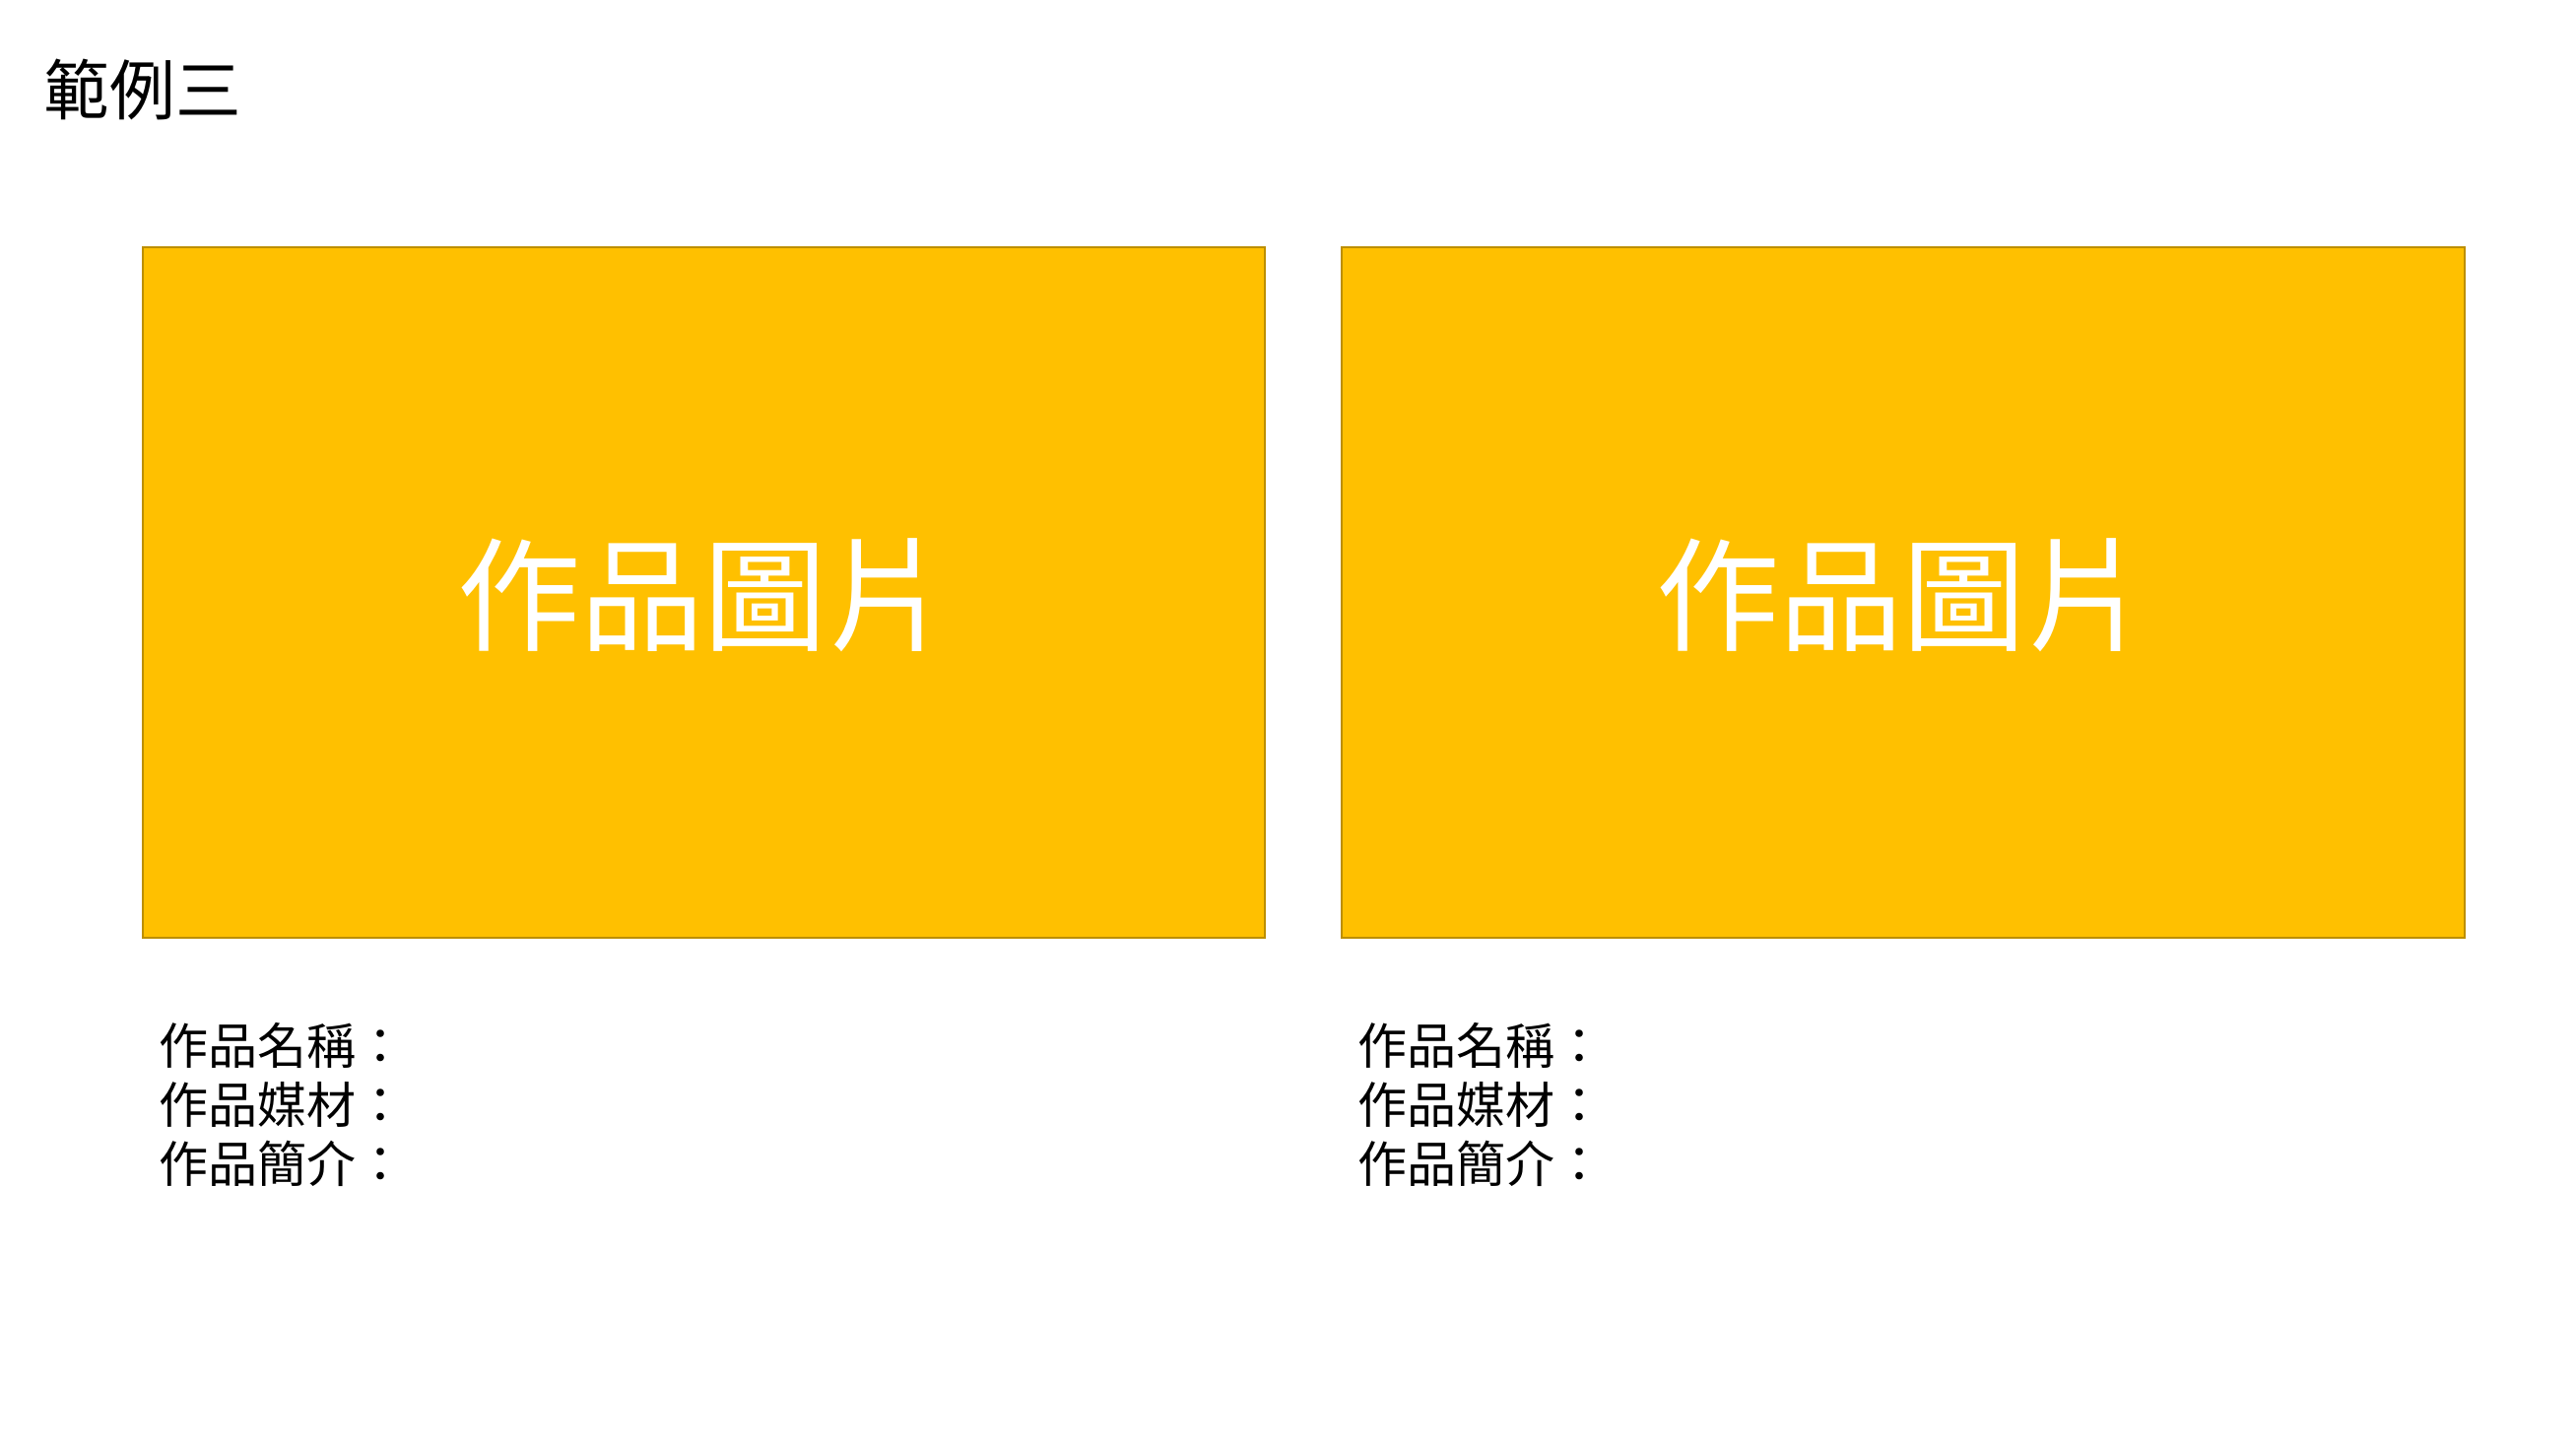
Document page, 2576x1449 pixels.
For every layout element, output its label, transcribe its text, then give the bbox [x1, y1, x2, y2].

text_box 範例三 [29, 41, 256, 136]
text_box 作品圖片 [142, 246, 1266, 939]
text_box 作品名稱： 作品媒材： 作品簡介： [1343, 1007, 1619, 1200]
text_box 作品圖片 [1341, 246, 2466, 939]
text_box 作品名稱： 作品媒材： 作品簡介： [144, 1007, 421, 1200]
